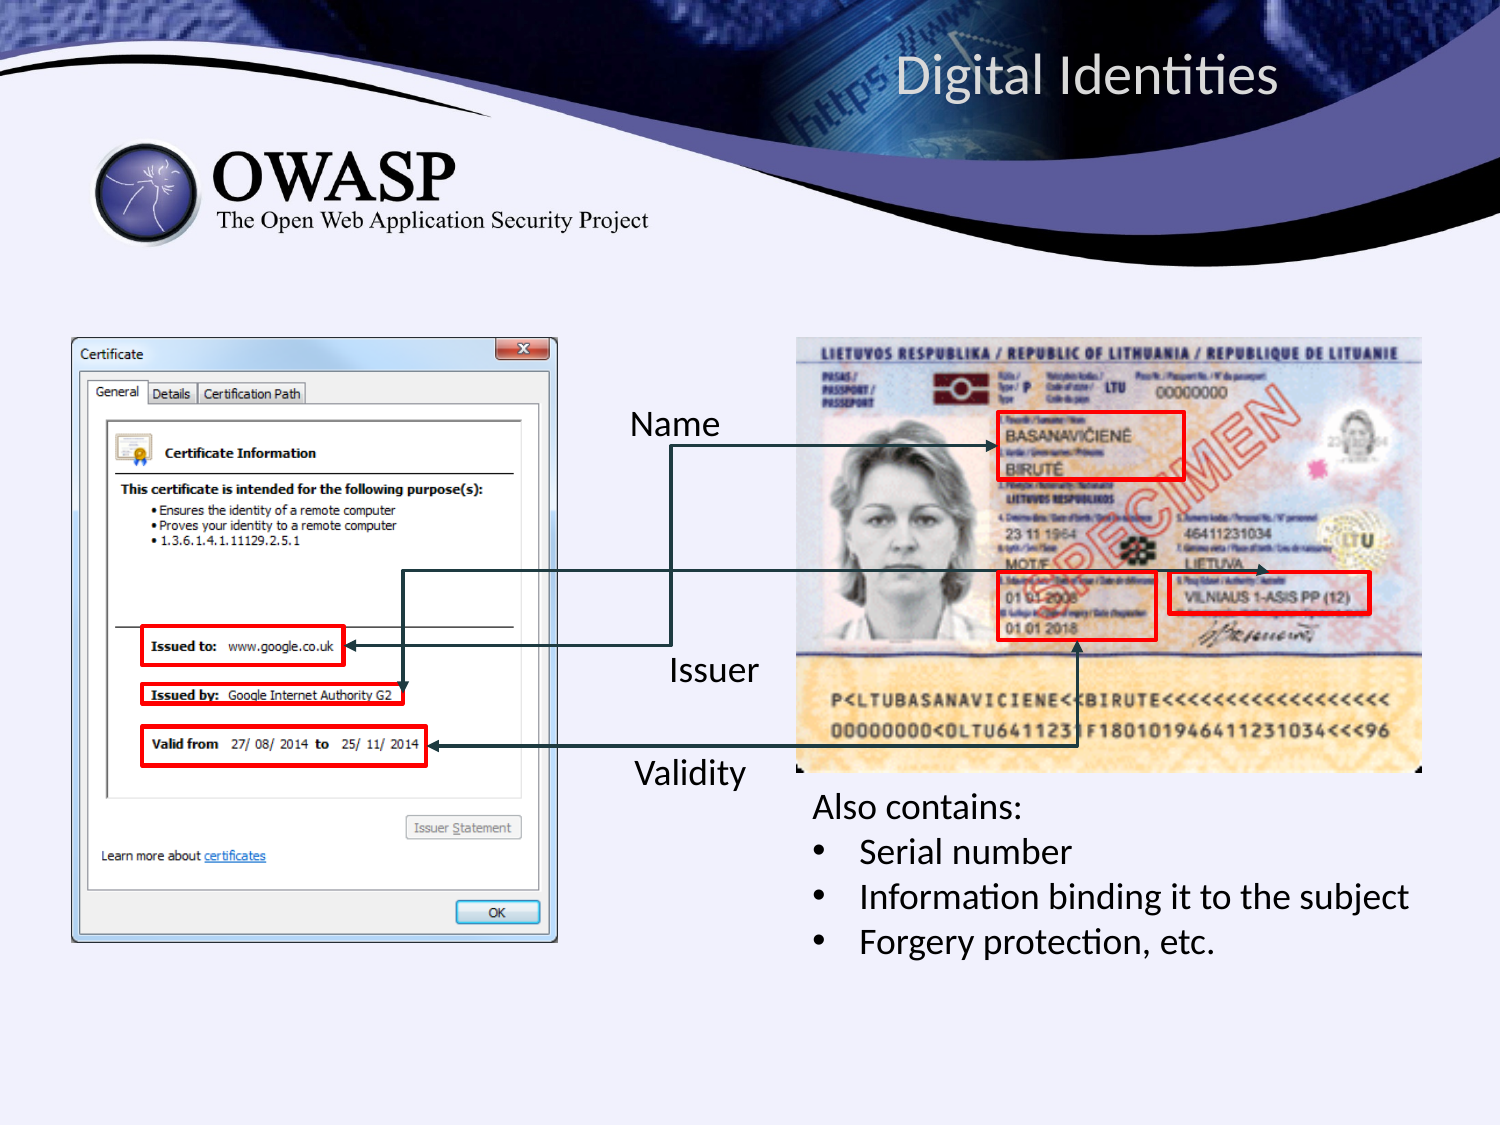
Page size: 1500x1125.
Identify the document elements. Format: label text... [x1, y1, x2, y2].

text_box Name [615, 391, 693, 444]
text_box Issuer [654, 654, 693, 698]
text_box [698, 367, 806, 1019]
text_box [775, 199, 898, 1067]
text_box Also contains: Serial number Information binding it to the subject Forgery protection, etc. [902, 778, 1426, 1014]
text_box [902, 445, 999, 646]
text_box Validity [619, 740, 693, 801]
title Digital Identities [699, 12, 1475, 130]
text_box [343, 445, 693, 646]
picture [0, 0, 1500, 1125]
